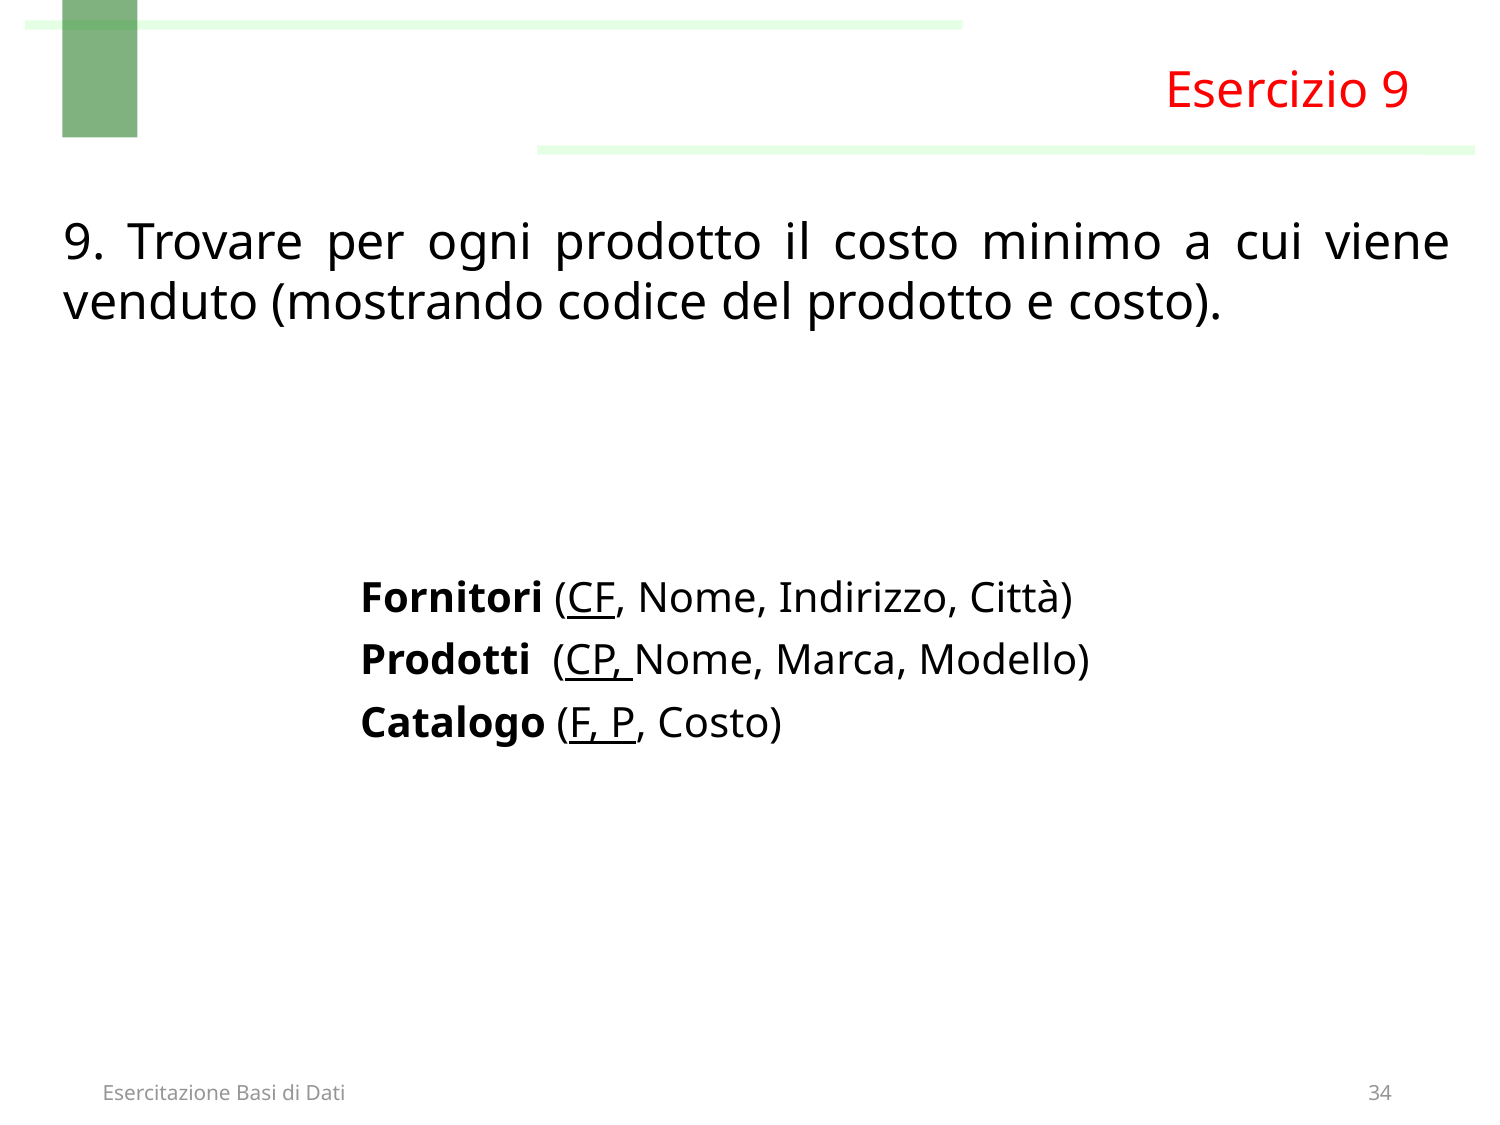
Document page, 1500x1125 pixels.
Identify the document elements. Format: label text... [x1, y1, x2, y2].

text_box Esercizio 9 [174, 37, 1425, 138]
text_box [50, 338, 1425, 950]
text_box 9. Trovare per ogni prodotto il costo minimo a cui viene venduto (mostrando codice del prodotto e costo). [49, 202, 1467, 338]
text_box Fornitori (CF, Nome, Indirizzo, Città) Prodotti (CP, Nome, Marca, Modello) Catalogo (F, P, Costo) [276, 563, 1199, 787]
